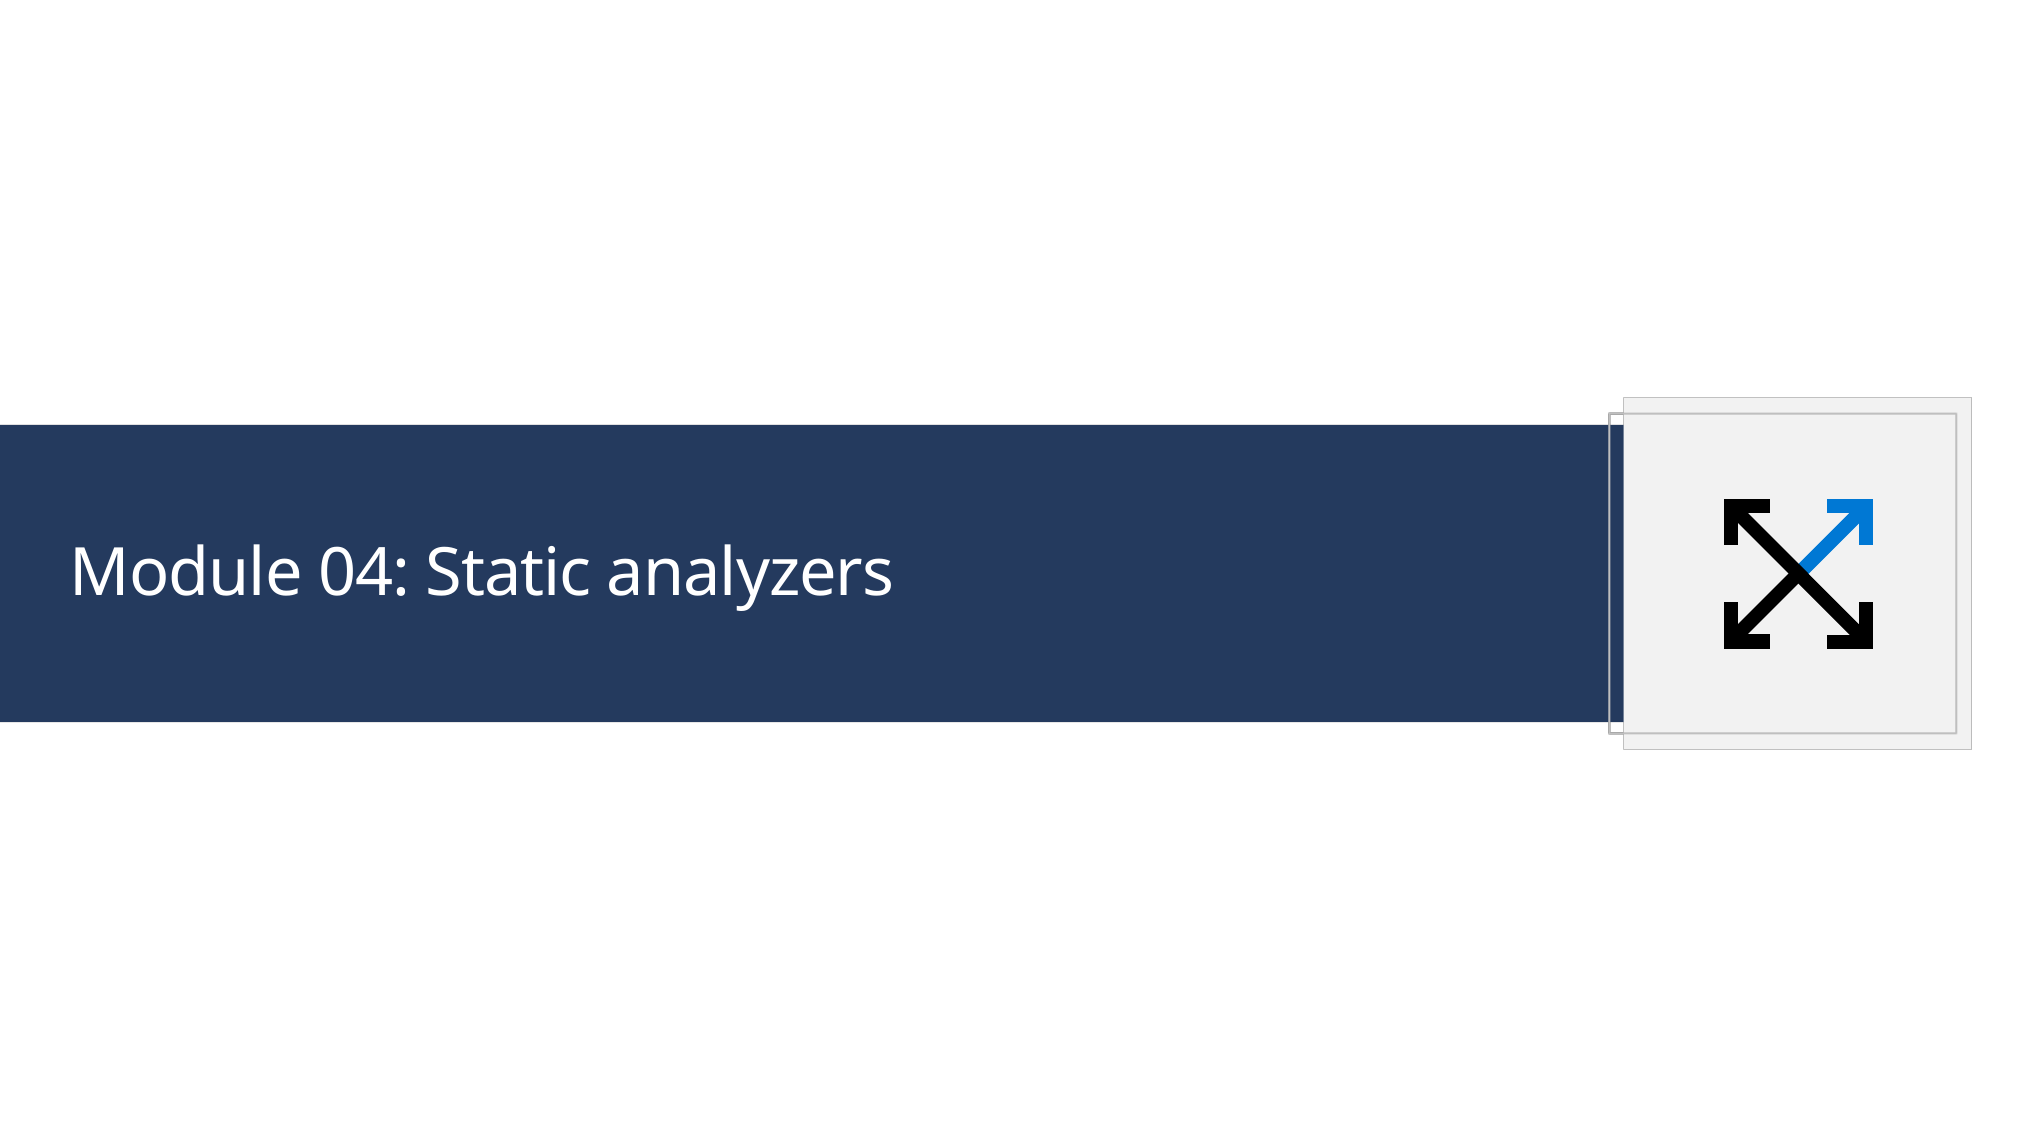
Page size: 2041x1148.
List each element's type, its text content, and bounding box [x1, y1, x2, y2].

picture [0, 0, 2041, 1148]
title Module 04: Static analyzers [70, 537, 1586, 610]
